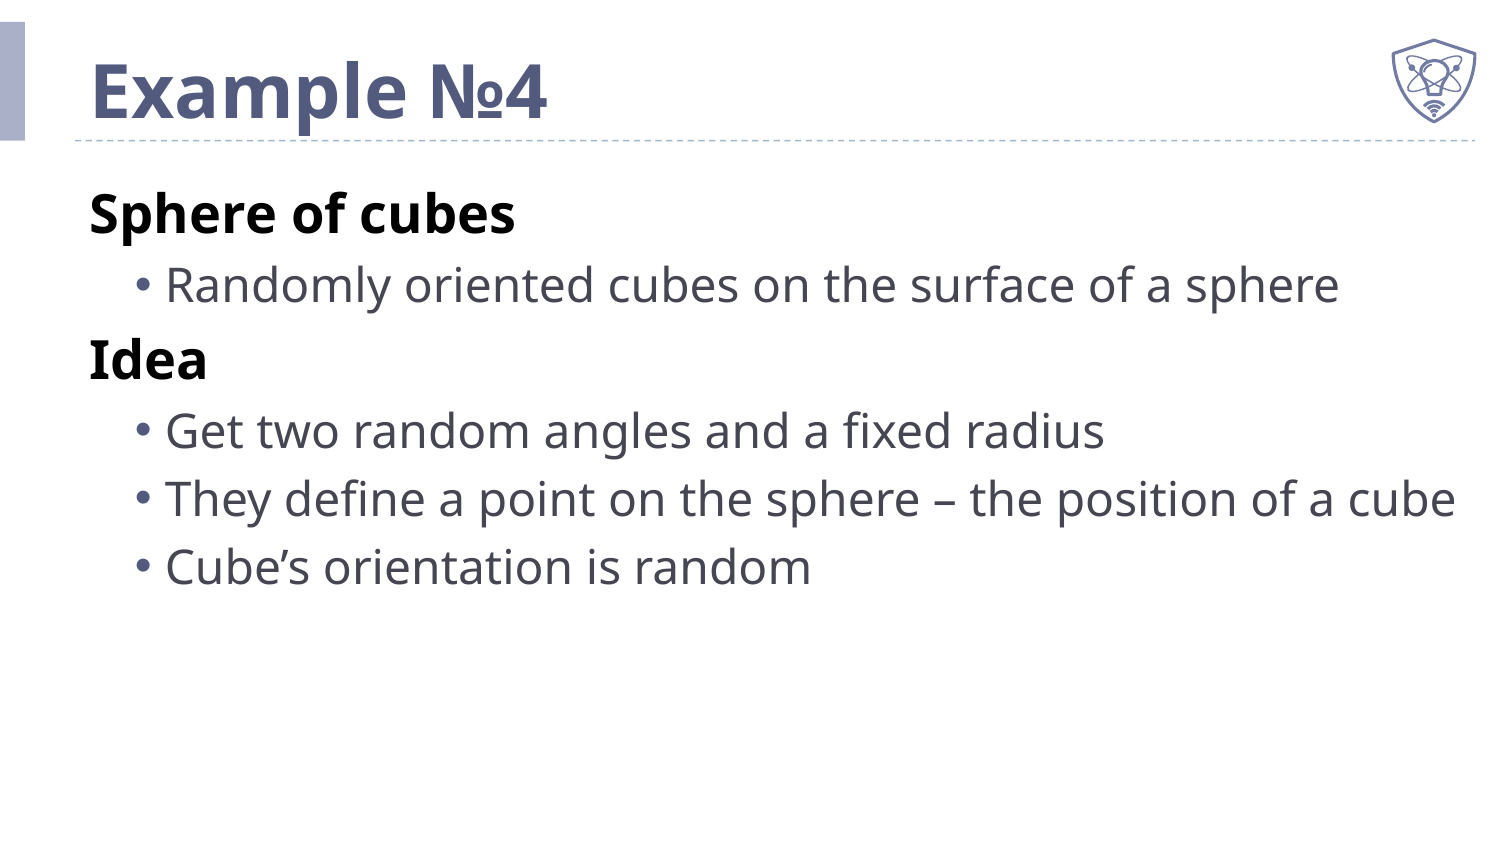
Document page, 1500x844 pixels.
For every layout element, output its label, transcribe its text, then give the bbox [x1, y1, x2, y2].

list Sphere of cubes Randomly oriented cubes on the surface of a sphere Idea Get two random angles and a fixed radius They define a point on the sphere – the position of a cube Cube’s orientation is random [75, 171, 1475, 835]
title Example №4 [75, 18, 1475, 141]
